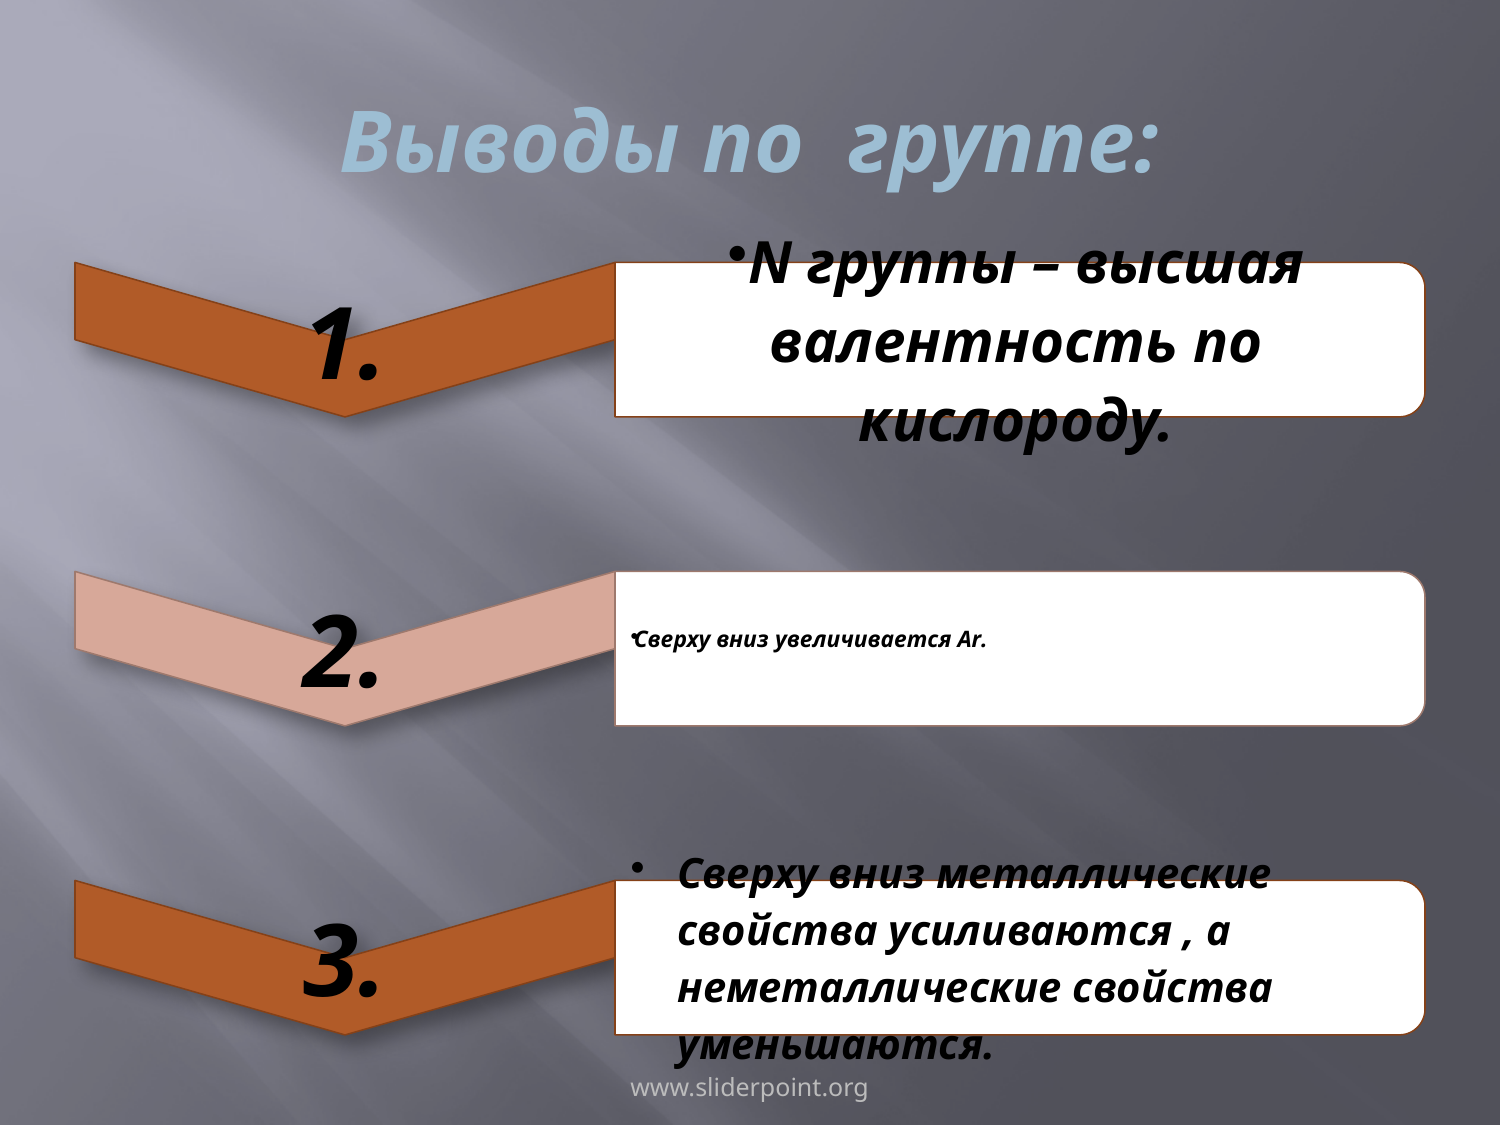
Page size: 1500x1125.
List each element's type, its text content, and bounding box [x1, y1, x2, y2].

footer www.sliderpoint.org [512, 1078, 988, 1113]
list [74, 262, 1426, 1036]
title Выводы по группе: [75, 45, 1425, 233]
